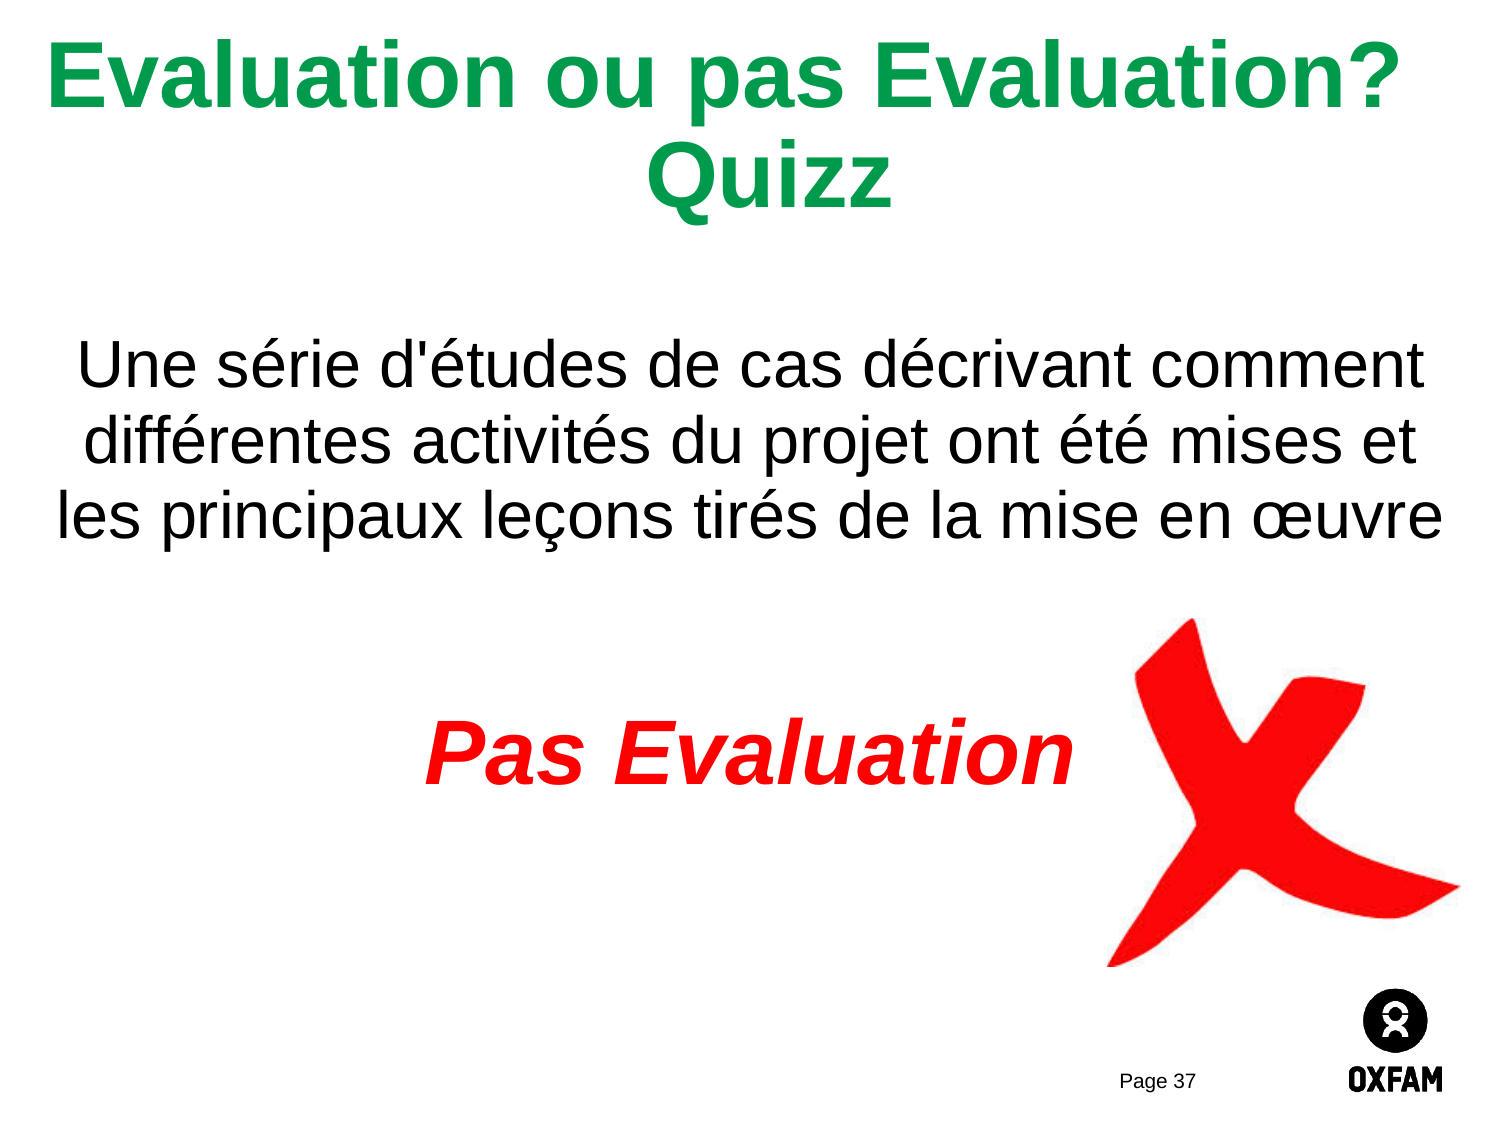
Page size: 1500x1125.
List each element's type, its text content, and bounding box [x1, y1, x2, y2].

slide_number Page 37 [1119, 1067, 1321, 1095]
title Evaluation ou pas Evaluation? Quizz [44, 26, 1449, 133]
picture [1345, 985, 1445, 1095]
list Une série d'études de cas décrivant comment différentes activités du projet ont été mises et les principaux leçons tirés de la mise en œuvre Pas Evaluation [47, 266, 1455, 969]
picture [1106, 618, 1461, 968]
